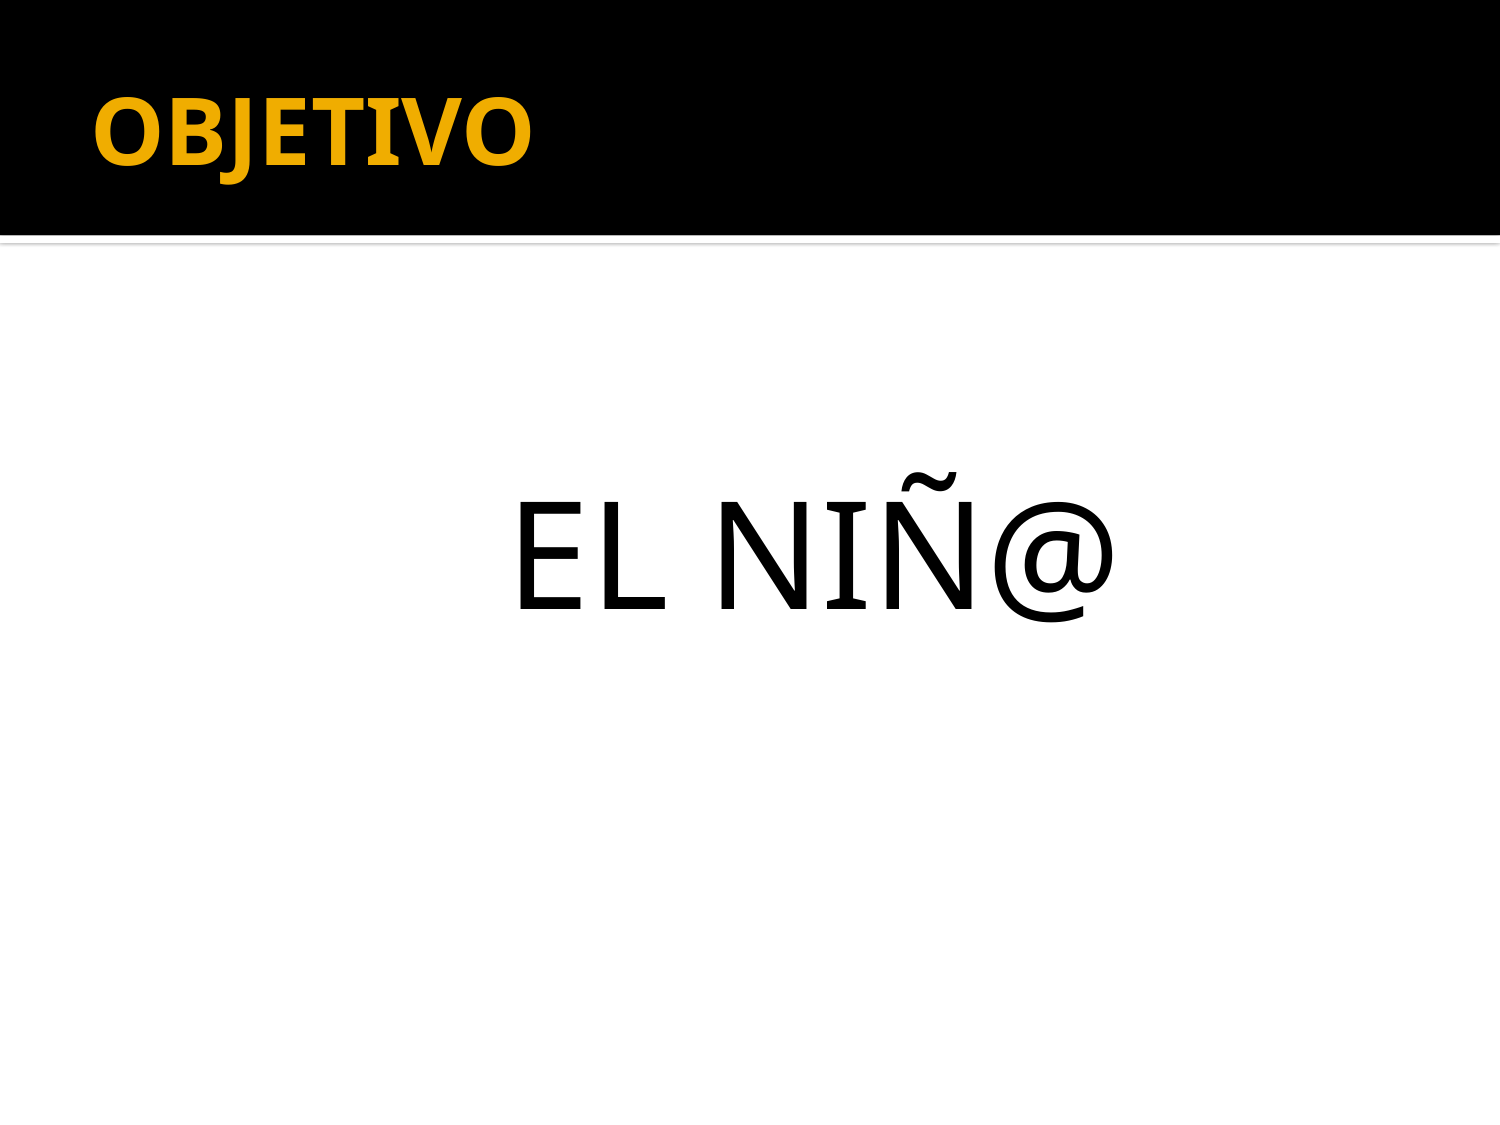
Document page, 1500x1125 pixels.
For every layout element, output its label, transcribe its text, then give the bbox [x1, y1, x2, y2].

title OBJETIVO [75, 25, 1425, 231]
list EL NIÑ@ [478, 444, 1247, 1005]
